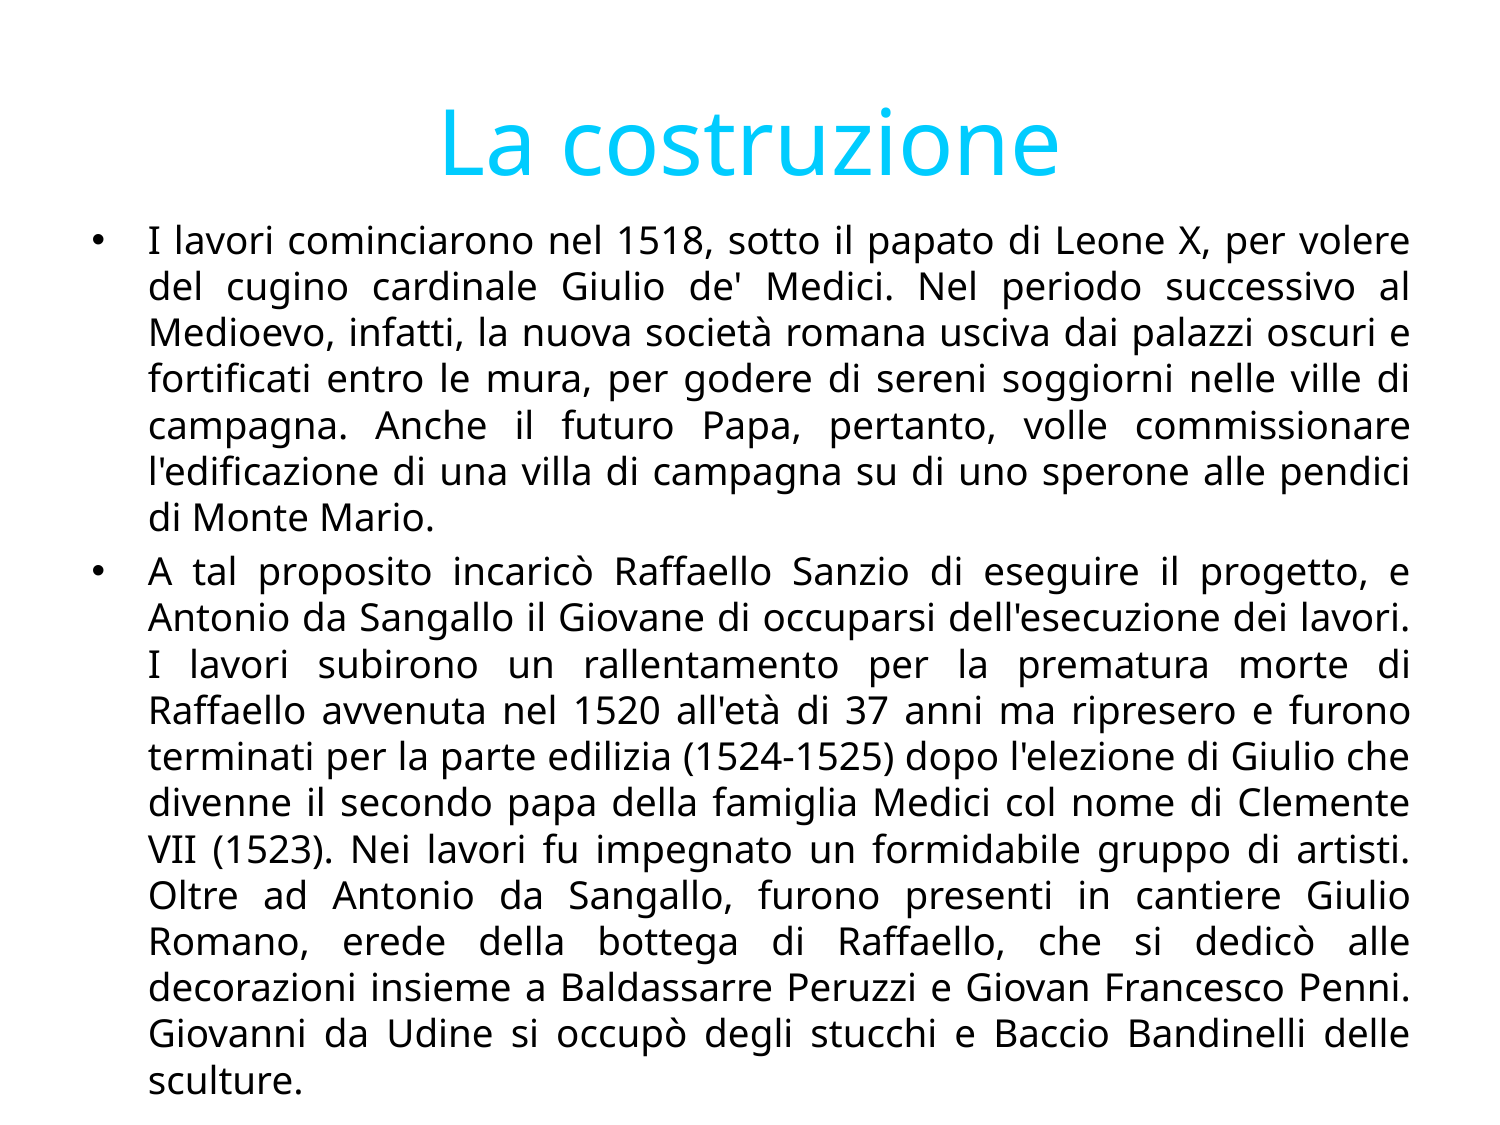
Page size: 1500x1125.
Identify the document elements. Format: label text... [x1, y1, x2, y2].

title La costruzione [75, 45, 1425, 233]
list I lavori cominciarono nel 1518, sotto il papato di Leone X, per volere del cugino cardinale Giulio de' Medici. Nel periodo successivo al Medioevo, infatti, la nuova società romana usciva dai palazzi oscuri e fortificati entro le mura, per godere di sereni soggiorni nelle ville di campagna. Anche il futuro Papa, pertanto, volle commissionare l'edificazione di una villa di campagna su di uno sperone alle pendici di Monte Mario. A tal proposito incaricò Raffaello Sanzio di eseguire il progetto, e Antonio da Sangallo il Giovane di occuparsi dell'esecuzione dei lavori. I lavori subirono un rallentamento per la prematura morte di Raffaello avvenuta nel 1520 all'età di 37 anni ma ripresero e furono terminati per la parte edilizia (1524-1525) dopo l'elezione di Giulio che divenne il secondo papa della famiglia Medici col nome di Clemente VII (1523). Nei lavori fu impegnato un formidabile gruppo di artisti. Oltre ad Antonio da Sangallo, furono presenti in cantiere Giulio Romano, erede della bottega di Raffaello, che si dedicò alle decorazioni insieme a Baldassarre Peruzzi e Giovan Francesco Penni. Giovanni da Udine si occupò degli stucchi e Baccio Bandinelli delle sculture. [76, 208, 1427, 951]
